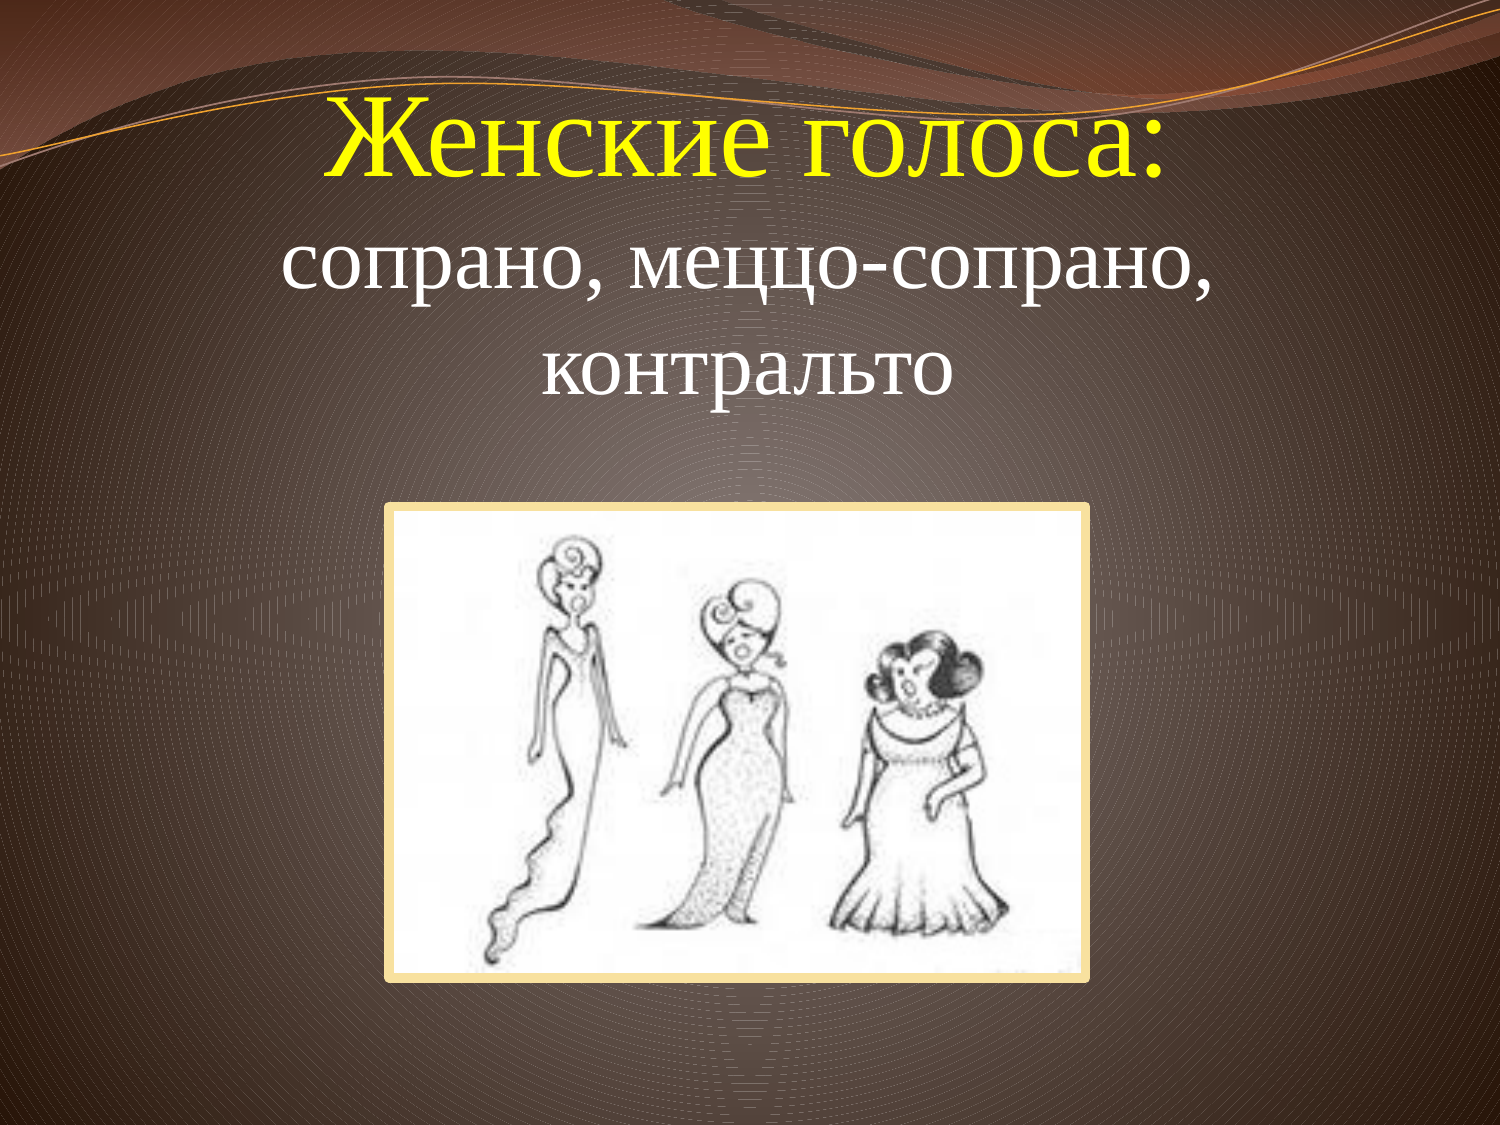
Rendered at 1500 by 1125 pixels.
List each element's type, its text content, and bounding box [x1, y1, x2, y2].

title Женские голоса: сопрано, меццо-сопрано, контральто [159, 54, 1341, 941]
picture [393, 510, 1081, 974]
